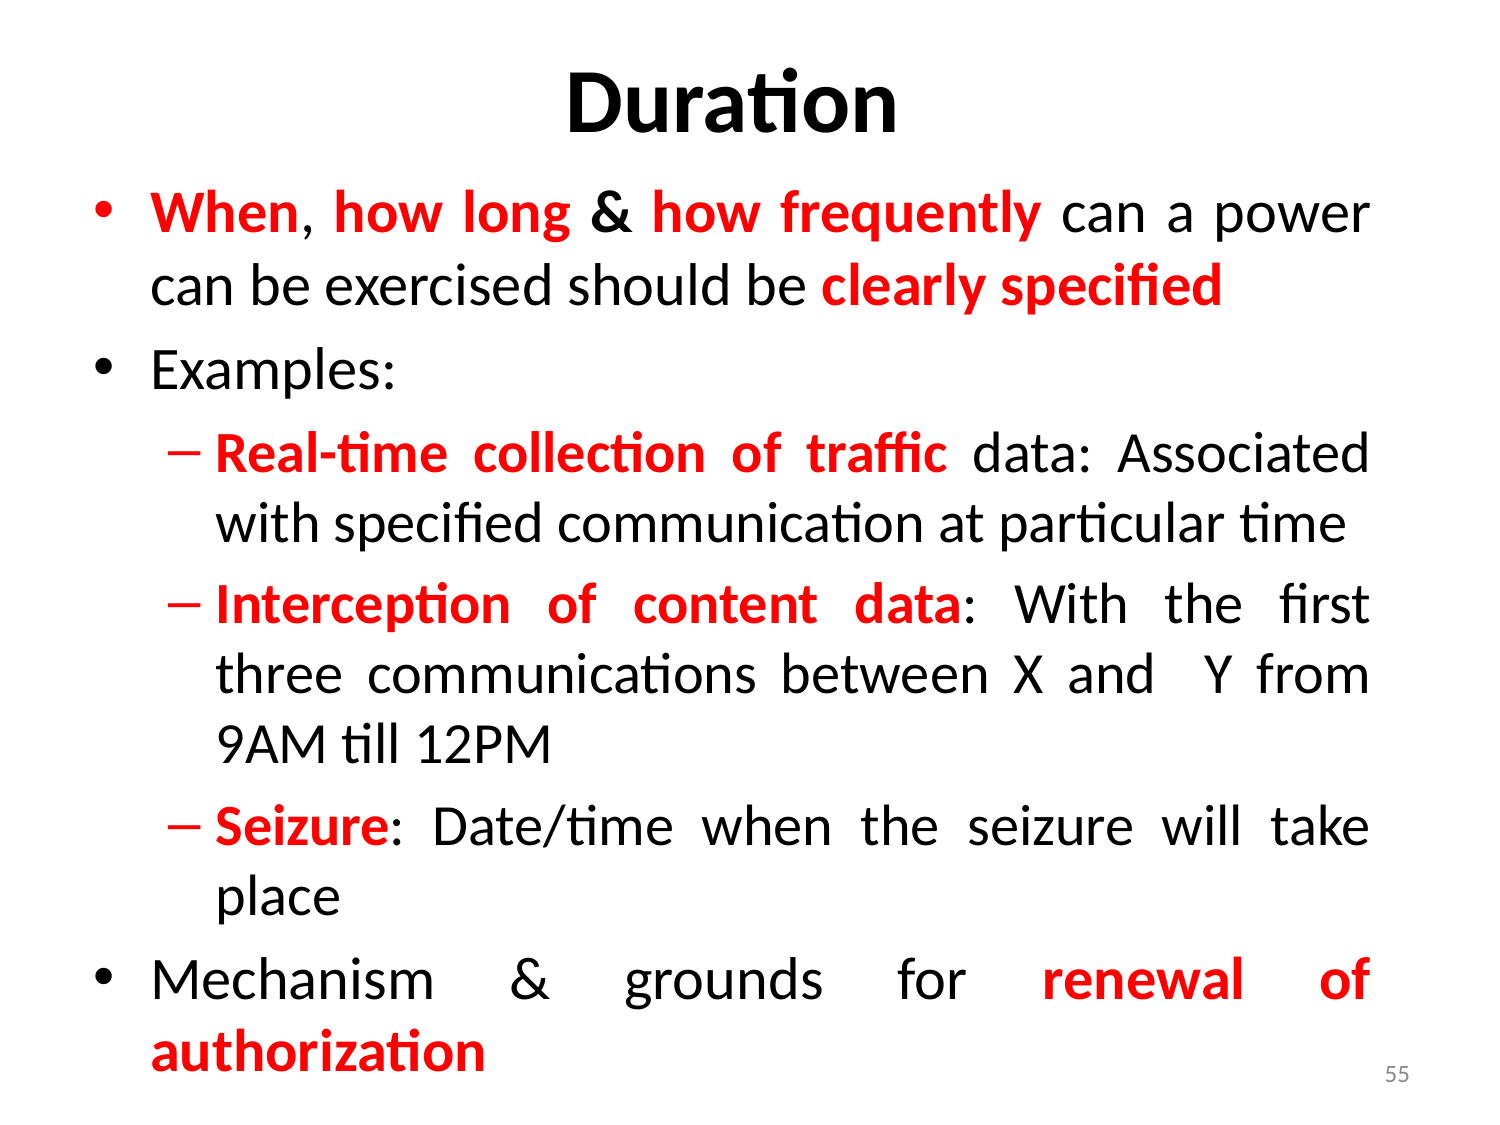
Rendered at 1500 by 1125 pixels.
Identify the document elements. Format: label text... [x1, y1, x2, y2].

title Duration [57, 2, 1408, 190]
slide_number 55 [1074, 1042, 1425, 1103]
text_box When, how long & how frequently can a power can be exercised should be clearly specified Examples: Real-time collection of traffic data: Associated with specified communication at particular time Interception of content data: With the first three communications between X and Y from 9AM till 12PM Seizure: Date/time when the seizure will take place Mechanism & grounds for renewal of authorization [78, 165, 1387, 936]
